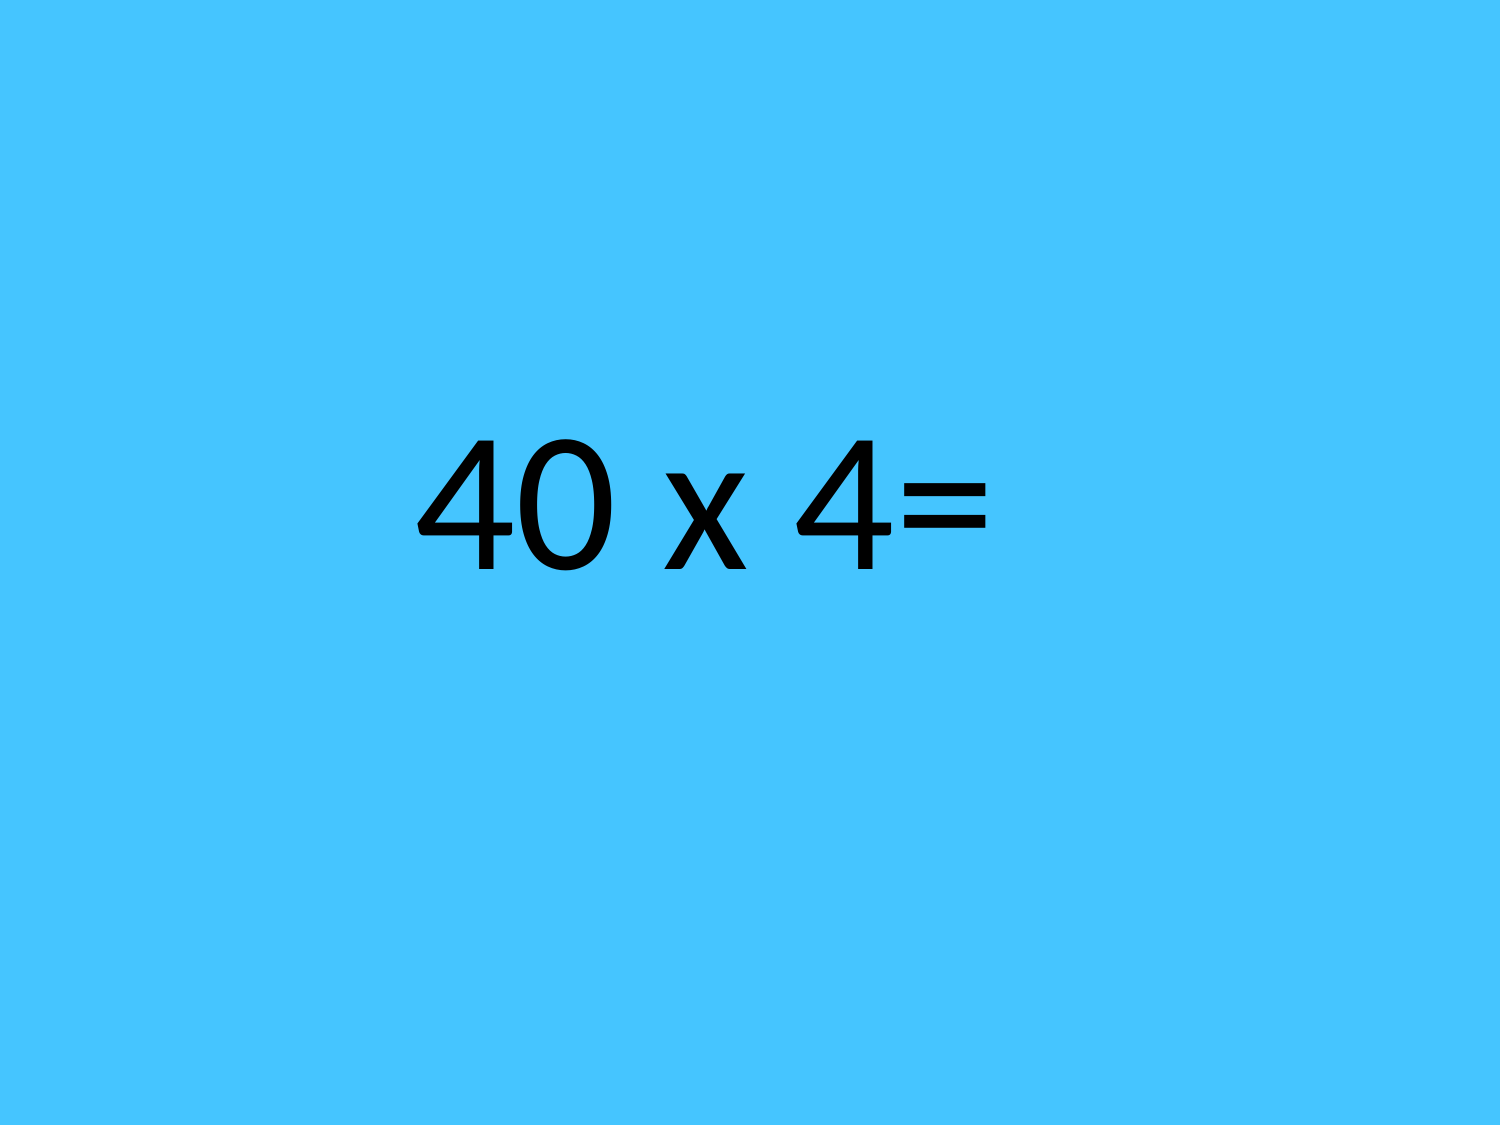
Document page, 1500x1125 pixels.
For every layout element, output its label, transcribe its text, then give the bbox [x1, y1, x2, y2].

text_box 40 x 4= [399, 362, 1063, 618]
